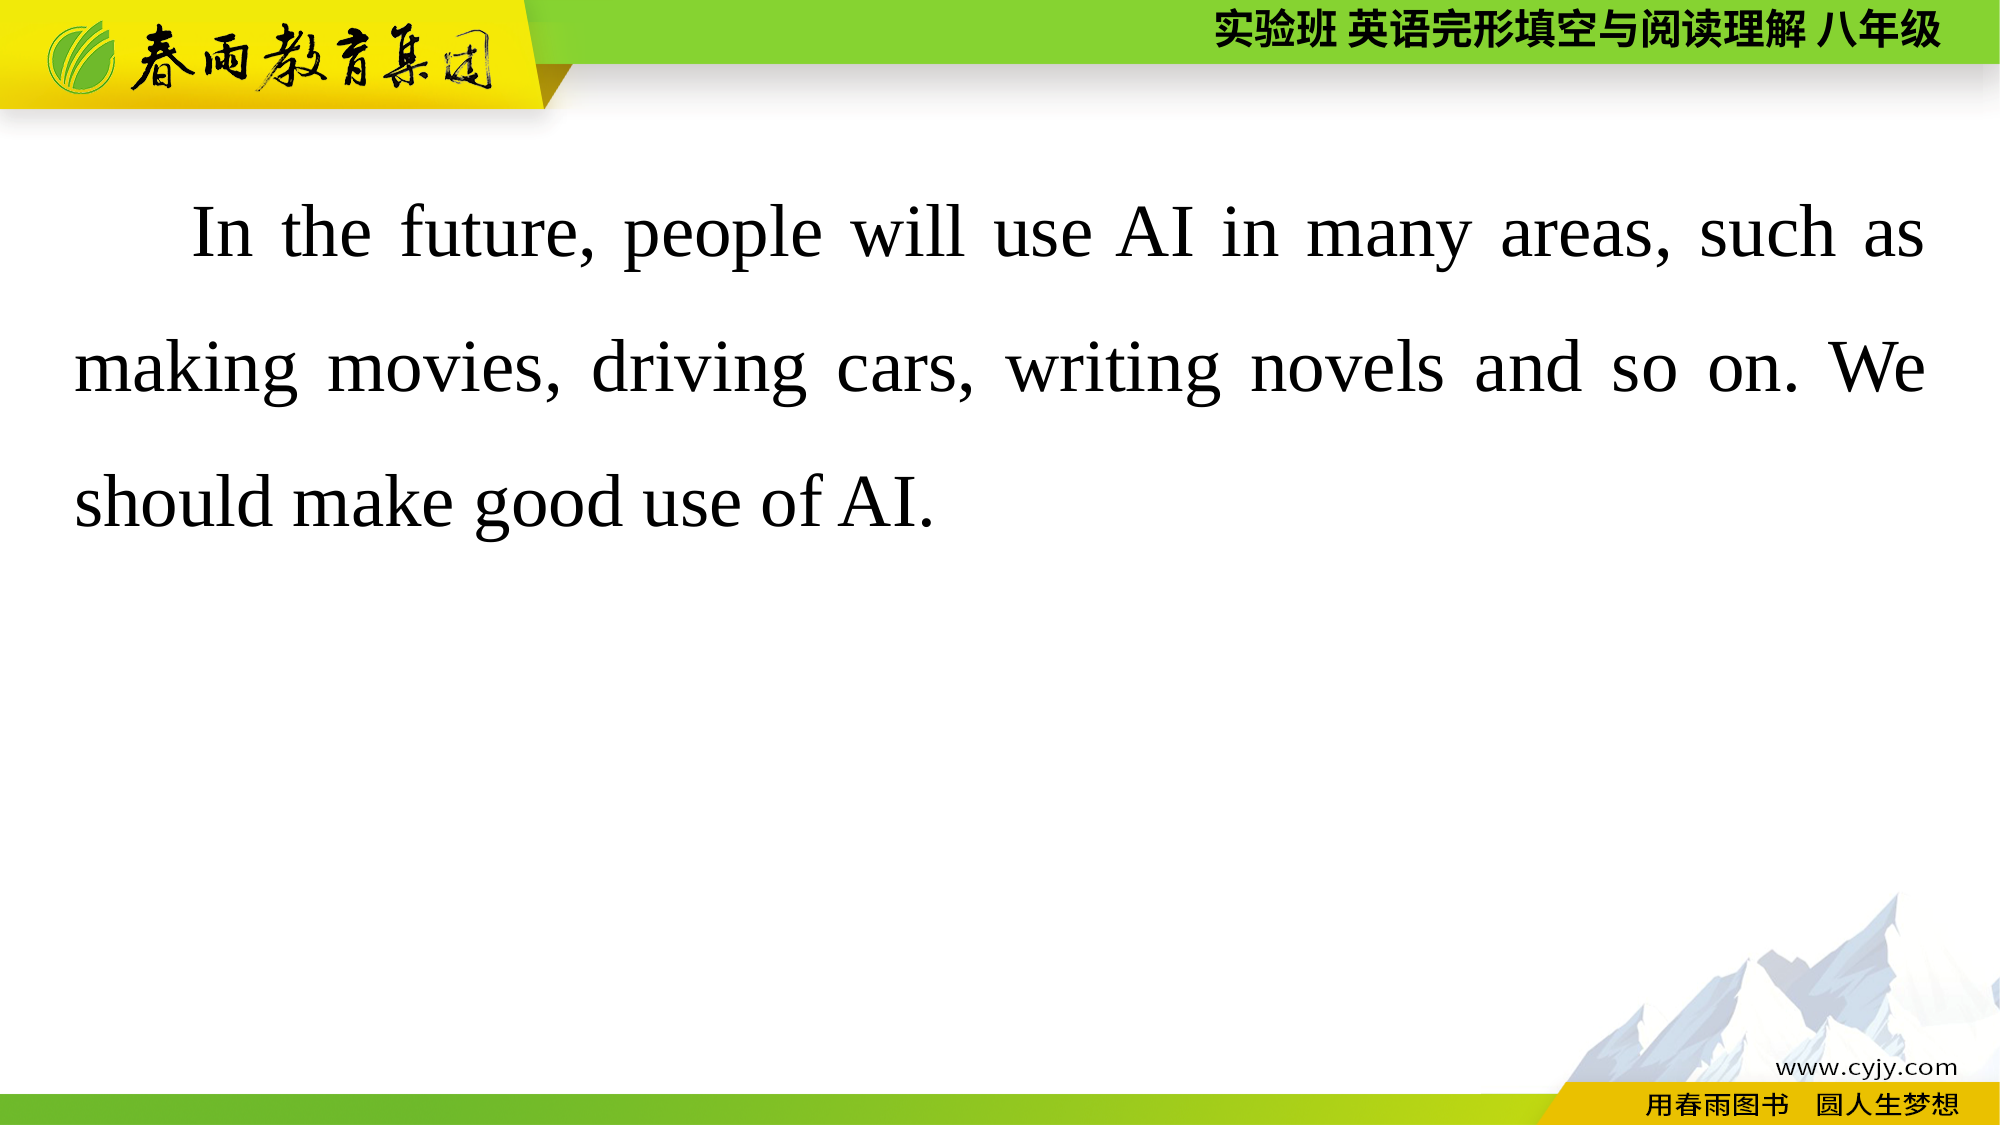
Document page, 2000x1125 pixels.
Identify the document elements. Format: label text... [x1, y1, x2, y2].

picture [0, 0, 2000, 1125]
list In the future, people will use AI in many areas, such as making movies, driving cars, writing novels and so on. We should make good use of AI. [59, 129, 1944, 537]
